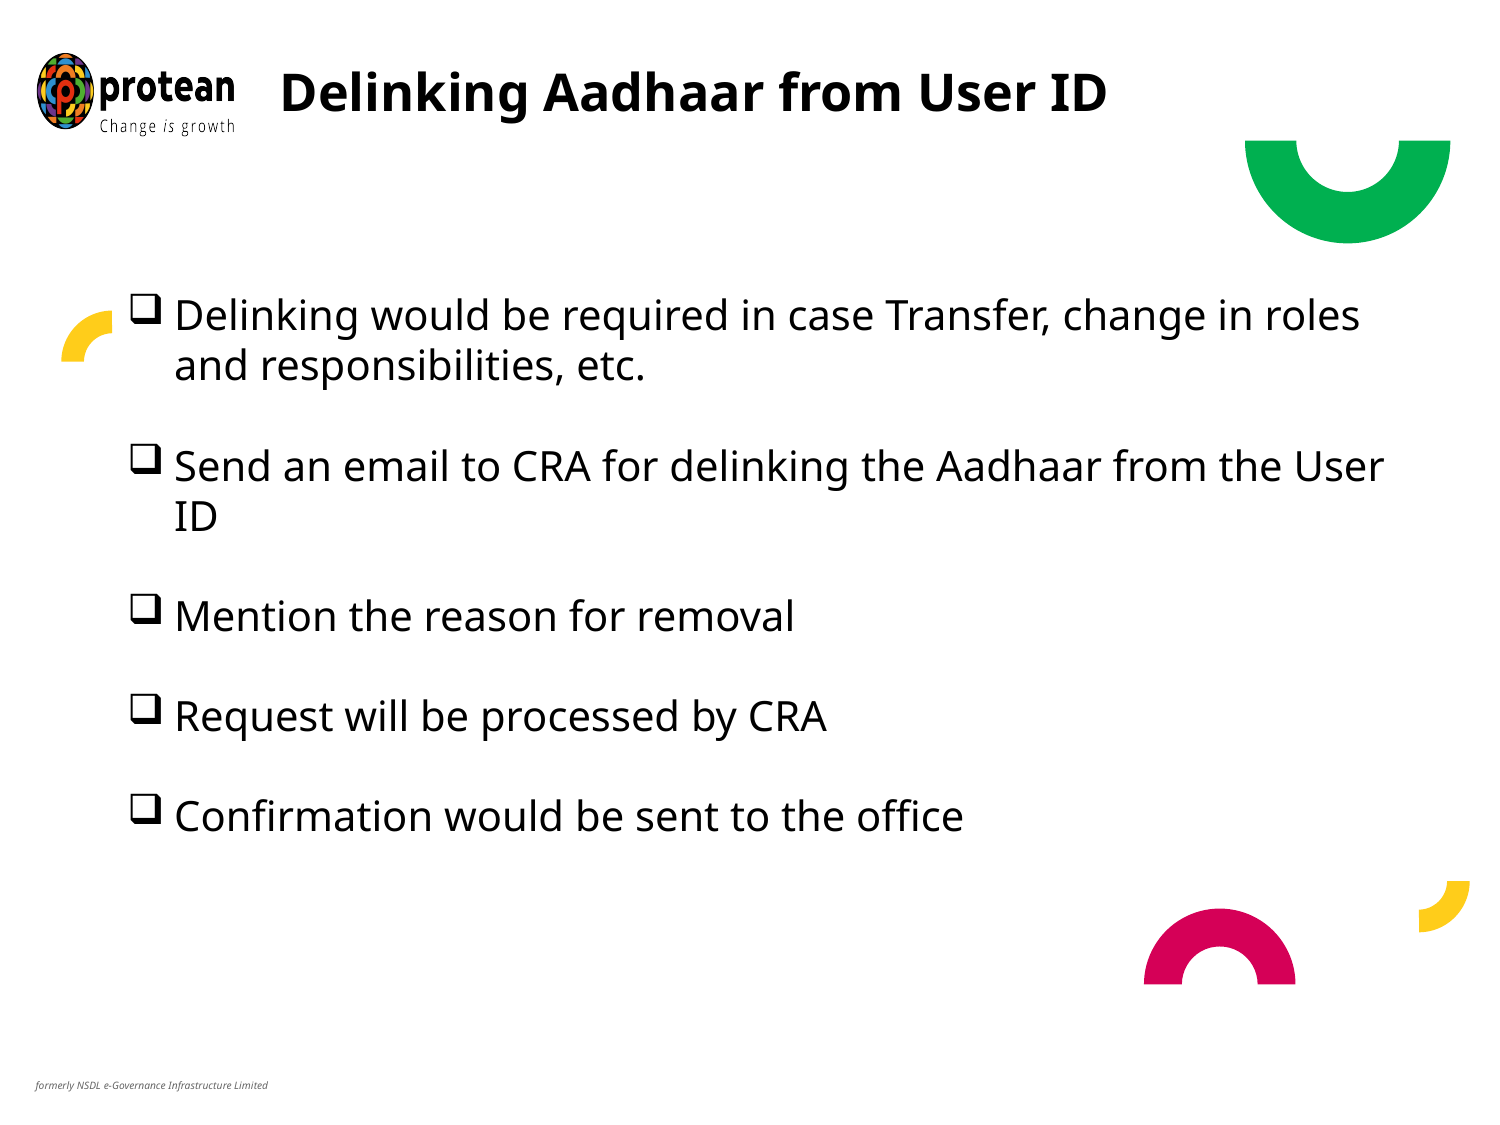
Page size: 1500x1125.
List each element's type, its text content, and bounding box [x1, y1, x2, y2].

text_box [1417, 880, 1471, 934]
text_box Delinking would be required in case Transfer, change in roles and responsibilities, etc. Send an email to CRA for delinking the Aadhaar from the User ID Mention the reason for removal Request will be processed by CRA Confirmation would be sent to the office [112, 281, 1400, 847]
picture [22, 0, 247, 201]
text_box [1142, 907, 1297, 986]
text_box [1243, 139, 1452, 245]
text_box [60, 309, 112, 363]
text_box Delinking Aadhaar from User ID [112, 68, 1277, 171]
